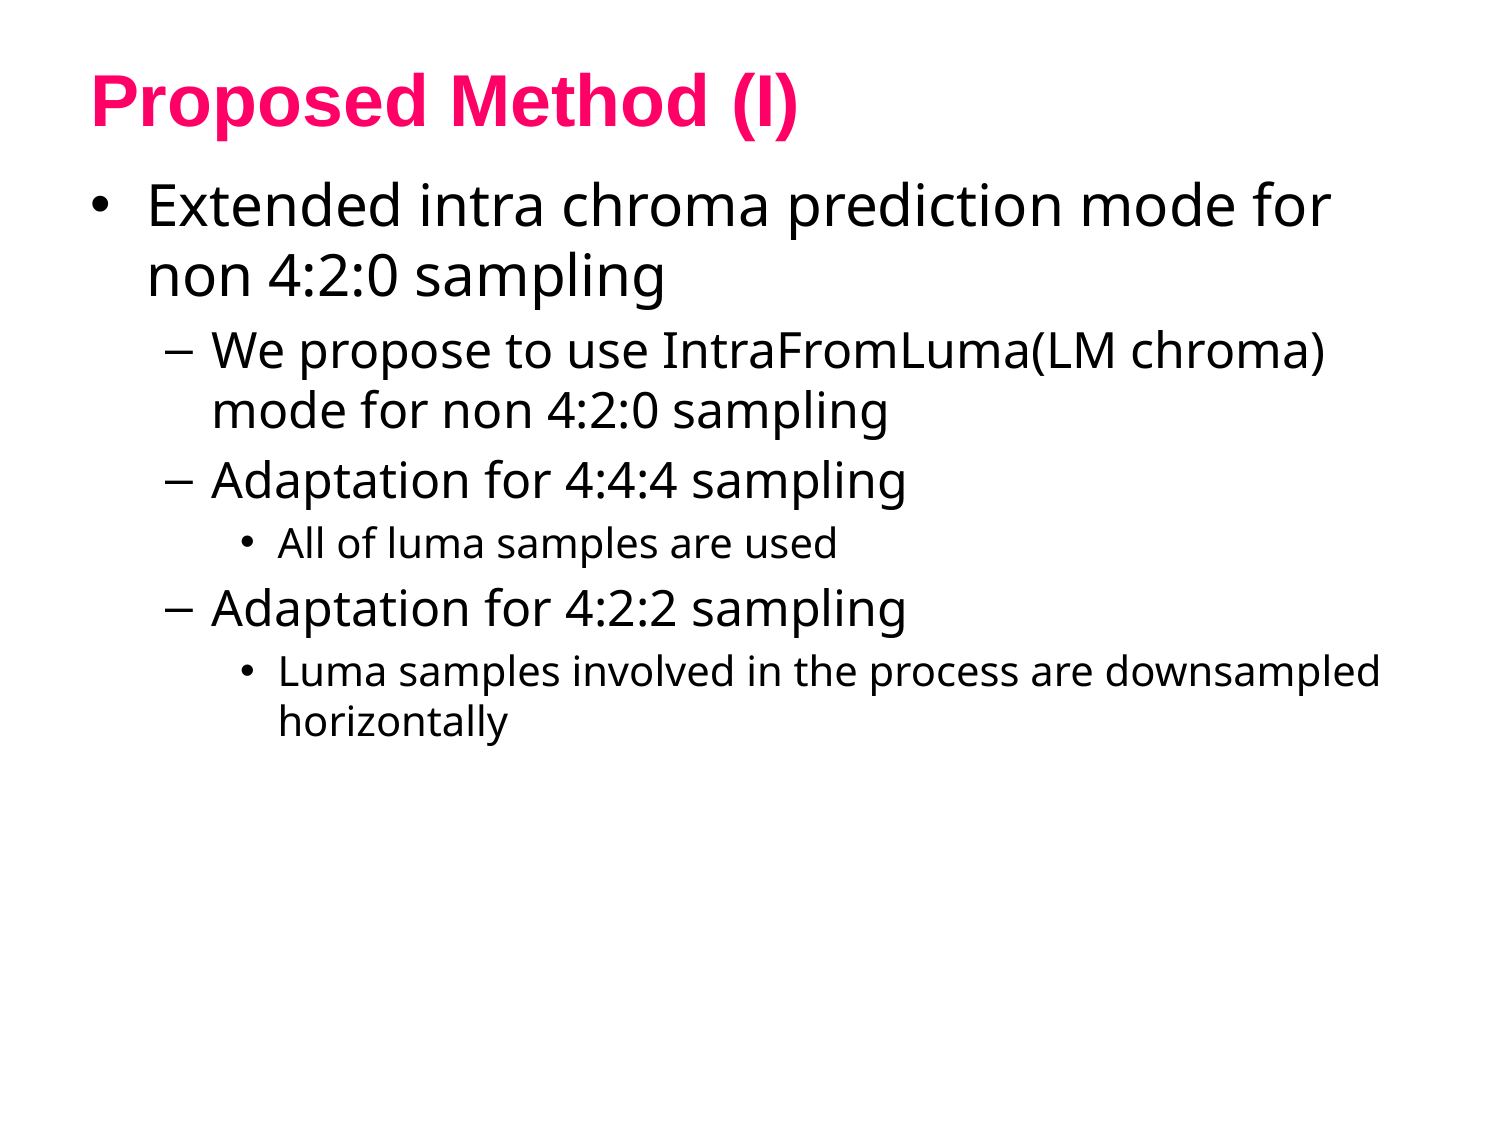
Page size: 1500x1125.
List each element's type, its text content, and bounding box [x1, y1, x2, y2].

list Extended intra chroma prediction mode for non 4:2:0 sampling We propose to use IntraFromLuma(LM chroma) mode for non 4:2:0 sampling Adaptation for 4:4:4 sampling All of luma samples are used Adaptation for 4:2:2 sampling Luma samples involved in the process are downsampled horizontally [75, 160, 1424, 1047]
title Proposed Method (I) [75, 45, 1425, 120]
title Proposed Method (I) [75, 121, 1425, 149]
